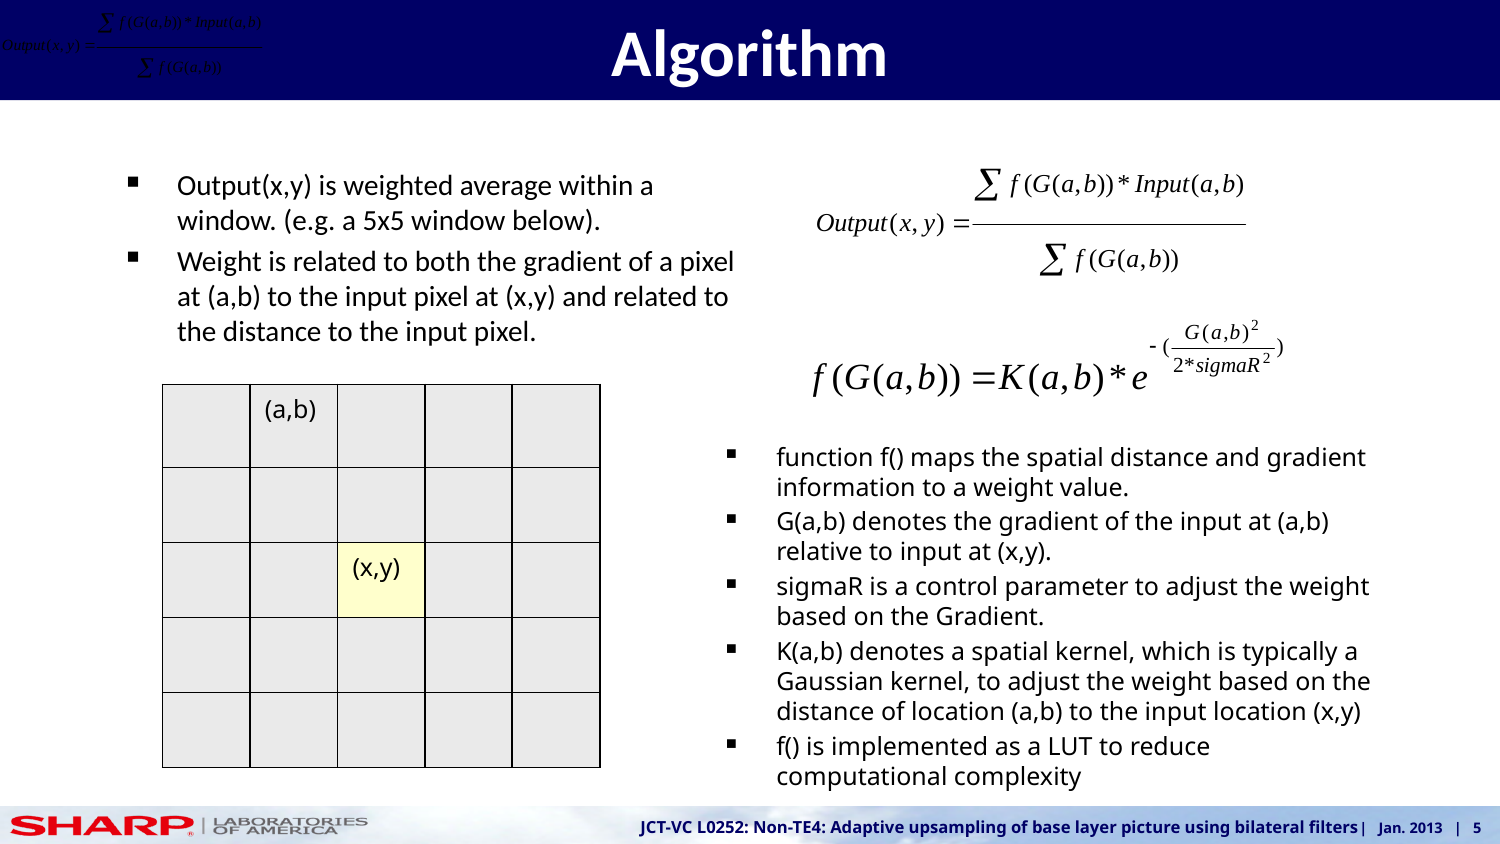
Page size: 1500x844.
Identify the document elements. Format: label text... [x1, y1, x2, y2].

table_header [513, 385, 599, 467]
table_cell [426, 468, 511, 542]
picture [0, 806, 1500, 844]
text_box function f() maps the spatial distance and gradient information to a weight value. G(a,b) denotes the gradient of the input at (a,b) relative to input at (x,y). sigmaR is a control parameter to adjust the weight based on the Gradient. K(a,b) denotes a spatial kernel, which is typically a Gaussian kernel, to adjust the weight based on the distance of location (a,b) to the input location (x,y) f() is implemented as a LUT to reduce computational complexity [712, 434, 1387, 760]
table_header (a,b) [251, 385, 337, 467]
table_header [426, 385, 511, 467]
table_cell [426, 618, 511, 692]
table_cell [163, 468, 249, 542]
list Output(x,y) is weighted average within a window. (e.g. a 5x5 window below). Weight is related to both the gradient of a pixel at (a,b) to the input pixel at (x,y) and related to the distance to the input pixel. [112, 159, 750, 372]
table_cell [163, 618, 249, 692]
picture [799, 309, 1292, 405]
table_header [163, 385, 249, 467]
table_cell [251, 693, 337, 767]
table_cell [338, 693, 424, 767]
table_cell [513, 468, 599, 542]
table_cell [513, 618, 599, 692]
table_cell (x,y) [338, 543, 424, 617]
table_cell [338, 468, 424, 542]
table_cell [251, 543, 337, 617]
table_cell [513, 543, 599, 617]
table_cell [338, 618, 424, 692]
table_cell [426, 693, 511, 767]
table_cell [426, 543, 511, 617]
table_cell [251, 468, 337, 542]
table_header [338, 385, 424, 467]
table_cell [251, 618, 337, 692]
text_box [0, 0, 265, 94]
title Algorithm [265, 0, 1484, 101]
table_cell [513, 693, 599, 767]
picture [812, 146, 1251, 303]
table_cell [163, 543, 249, 617]
table_cell [163, 693, 249, 767]
